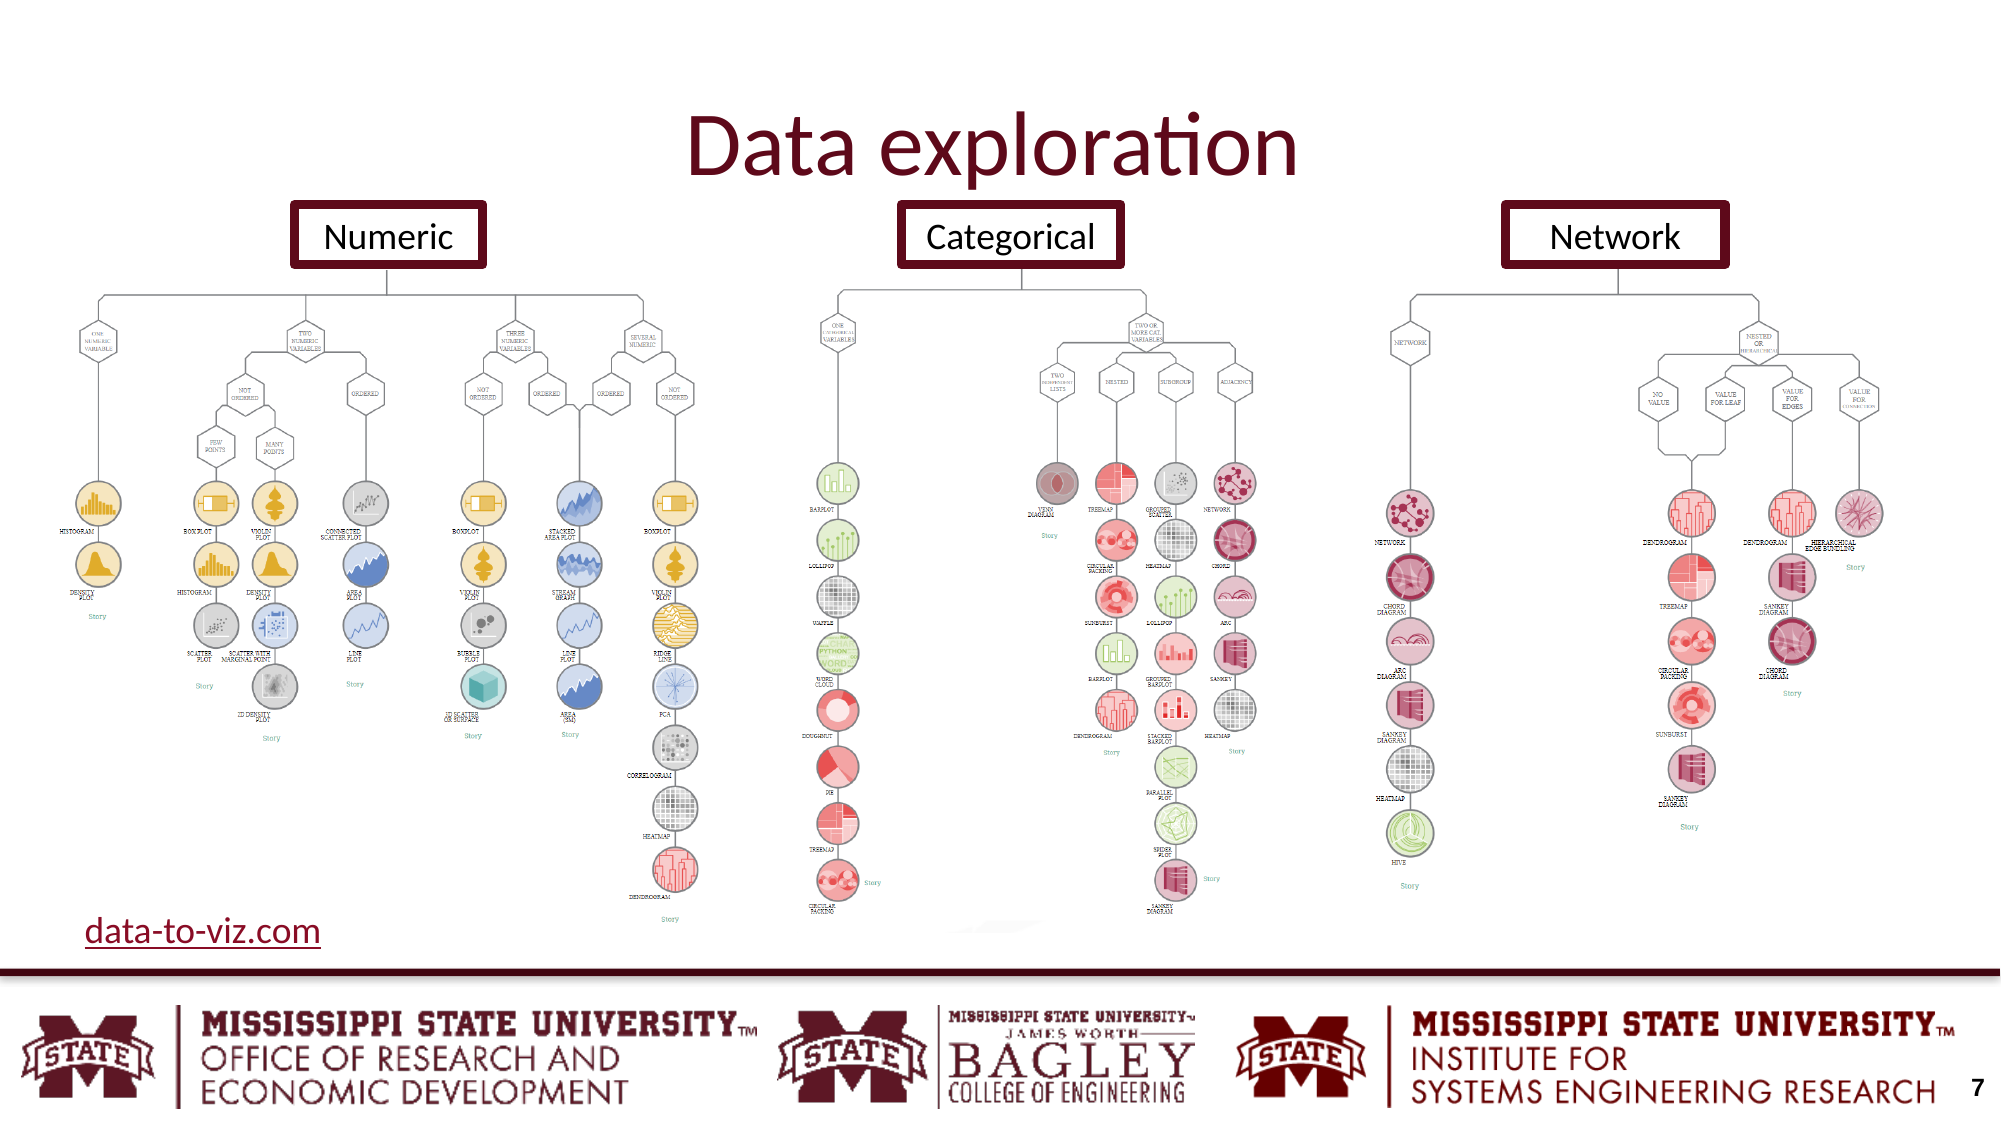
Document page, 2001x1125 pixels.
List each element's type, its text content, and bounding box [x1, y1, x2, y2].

text_box Numeric [294, 204, 483, 260]
text_box data-to-viz.com [69, 941, 337, 959]
picture [777, 1005, 1195, 1109]
text_box Network [1505, 204, 1726, 260]
picture [1368, 262, 1901, 900]
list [30, 262, 748, 933]
picture [1235, 1005, 1955, 1108]
title Data exploration [87, 45, 1900, 233]
picture [796, 262, 1274, 933]
text_box Categorical [901, 204, 1121, 260]
picture [21, 1005, 757, 1109]
